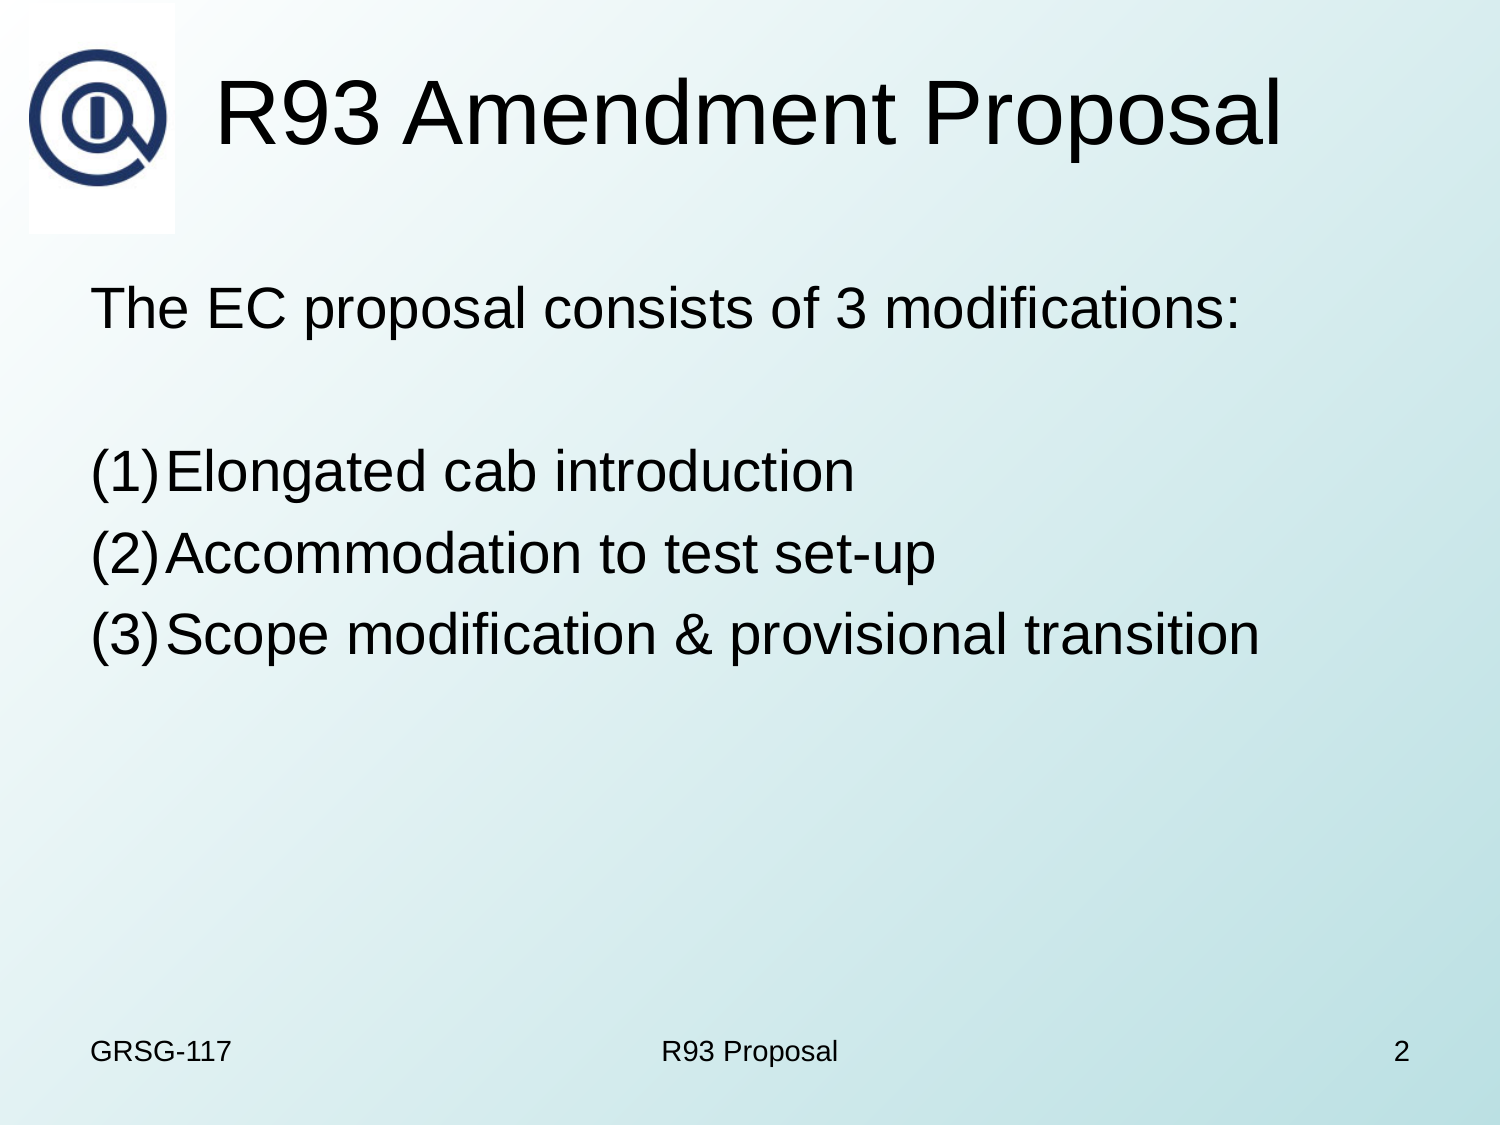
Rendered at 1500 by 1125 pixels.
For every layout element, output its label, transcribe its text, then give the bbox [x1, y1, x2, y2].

slide_number 2 [1074, 1024, 1426, 1103]
footer R93 Proposal [512, 1024, 988, 1103]
title R93 Amendment Proposal [75, 45, 1425, 233]
picture [29, 3, 175, 234]
list The EC proposal consists of 3 modifications: Elongated cab introduction Accommodation to test set-up Scope modification & provisional transition [74, 262, 1426, 1006]
slide_number GRSG-117 [74, 1024, 426, 1103]
